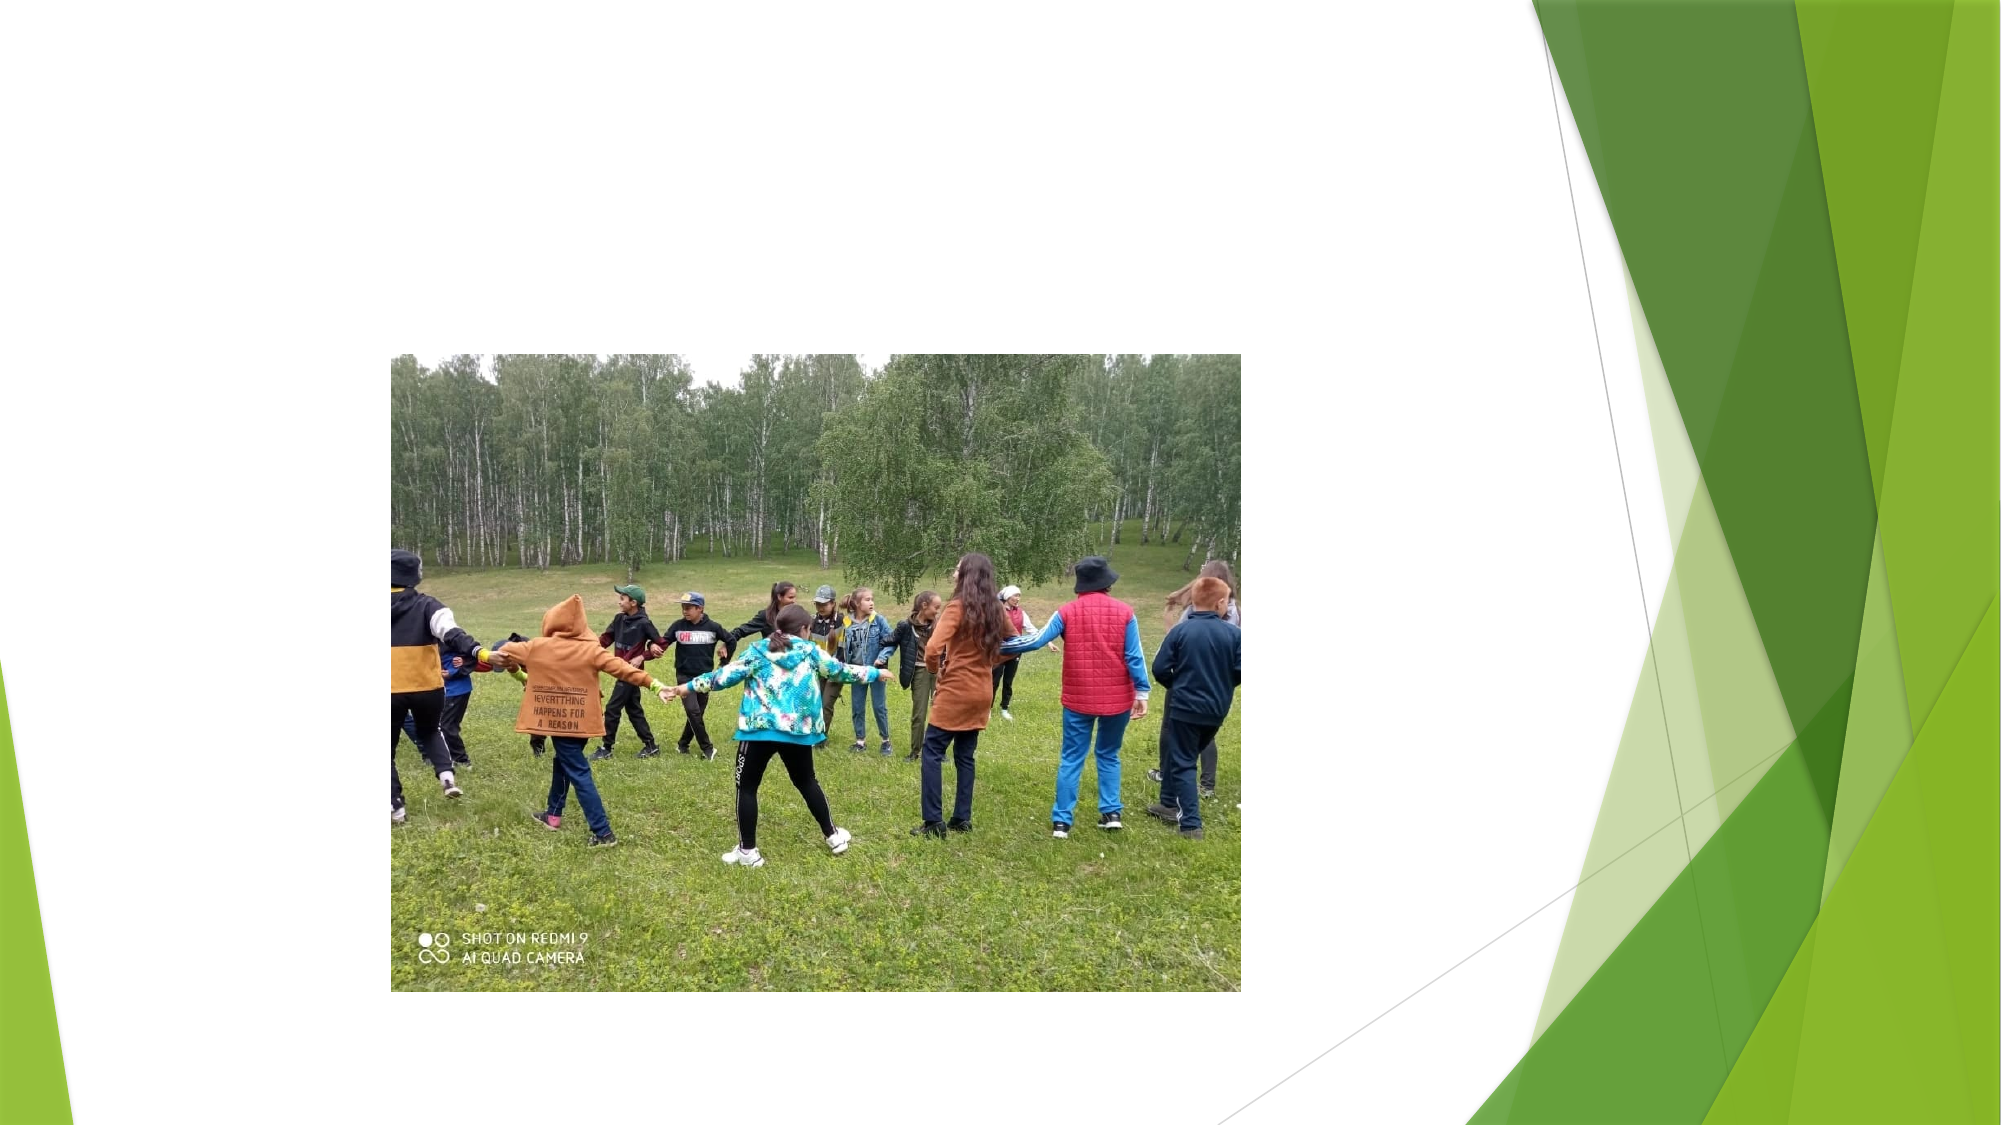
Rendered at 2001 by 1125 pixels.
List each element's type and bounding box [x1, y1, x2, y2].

list [391, 353, 1242, 992]
